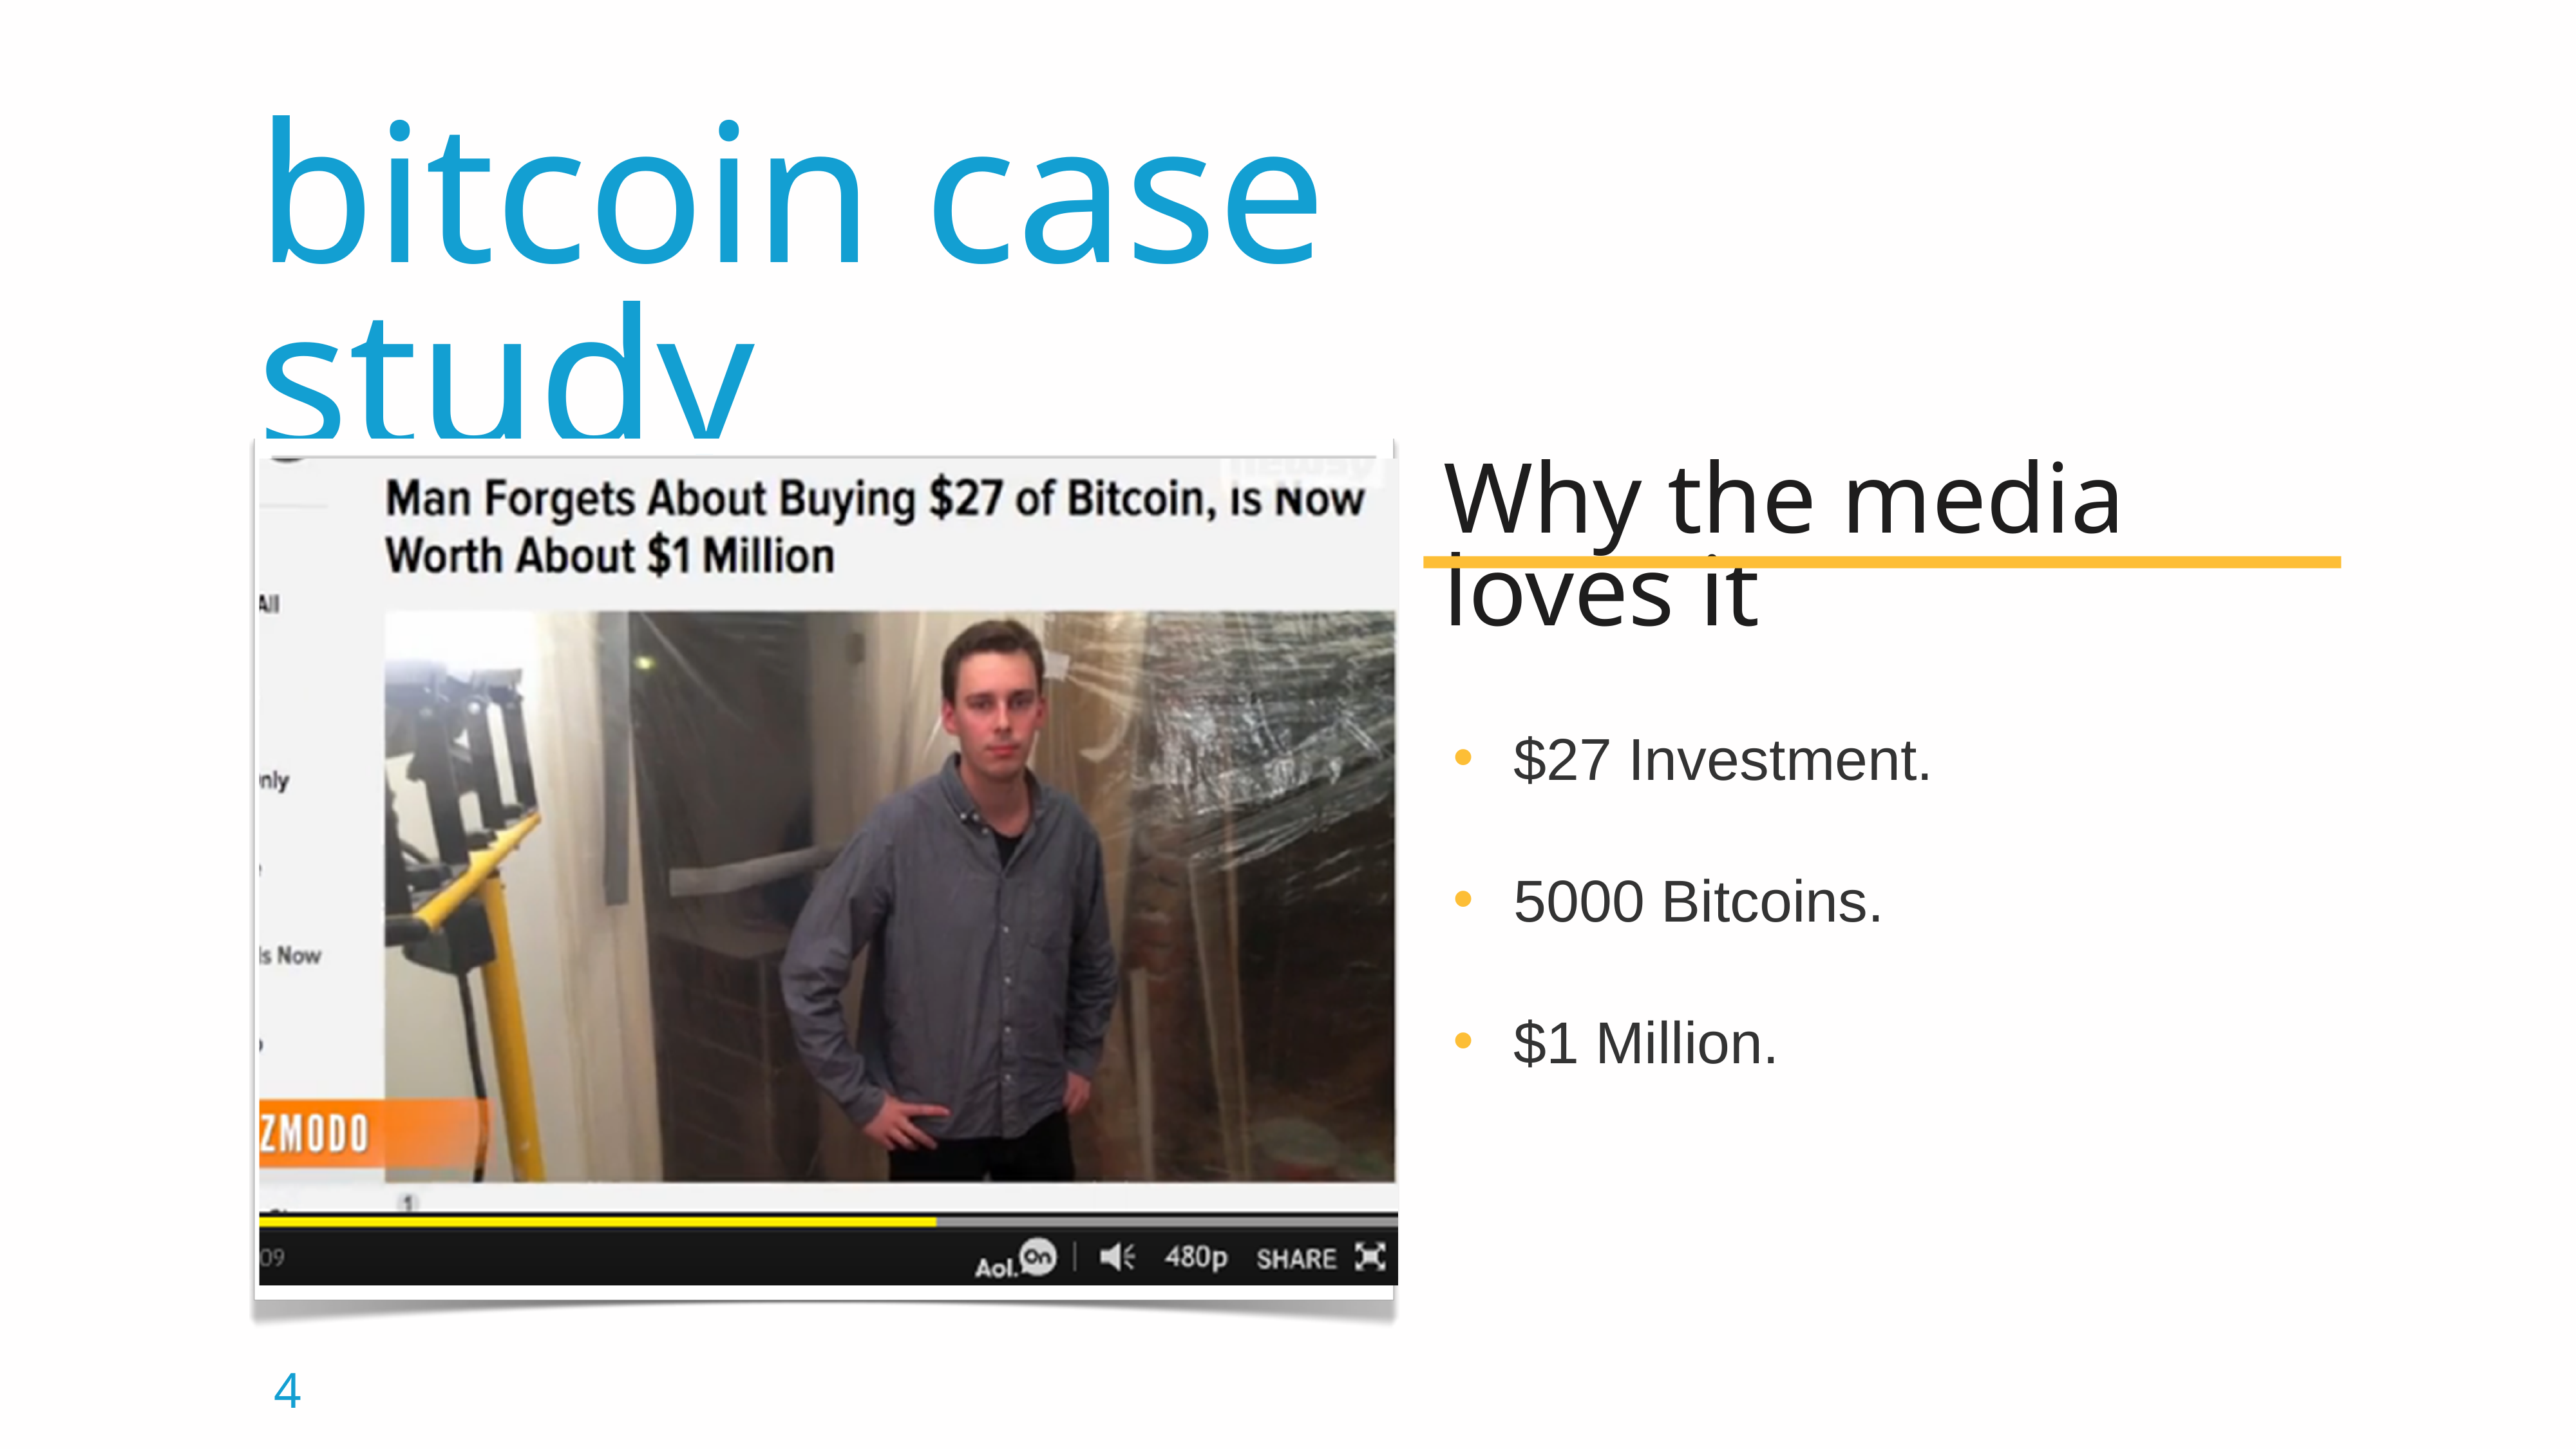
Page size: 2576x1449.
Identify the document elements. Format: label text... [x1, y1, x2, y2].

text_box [1423, 459, 2362, 563]
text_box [249, 438, 1400, 1329]
picture [259, 457, 1399, 1286]
text_box $27 Investment. 5000 Bitcoins. $1 Million. [1443, 645, 2362, 1081]
slide_number 4 [264, 1355, 315, 1424]
text_box bitcoin case study [256, 114, 1803, 259]
